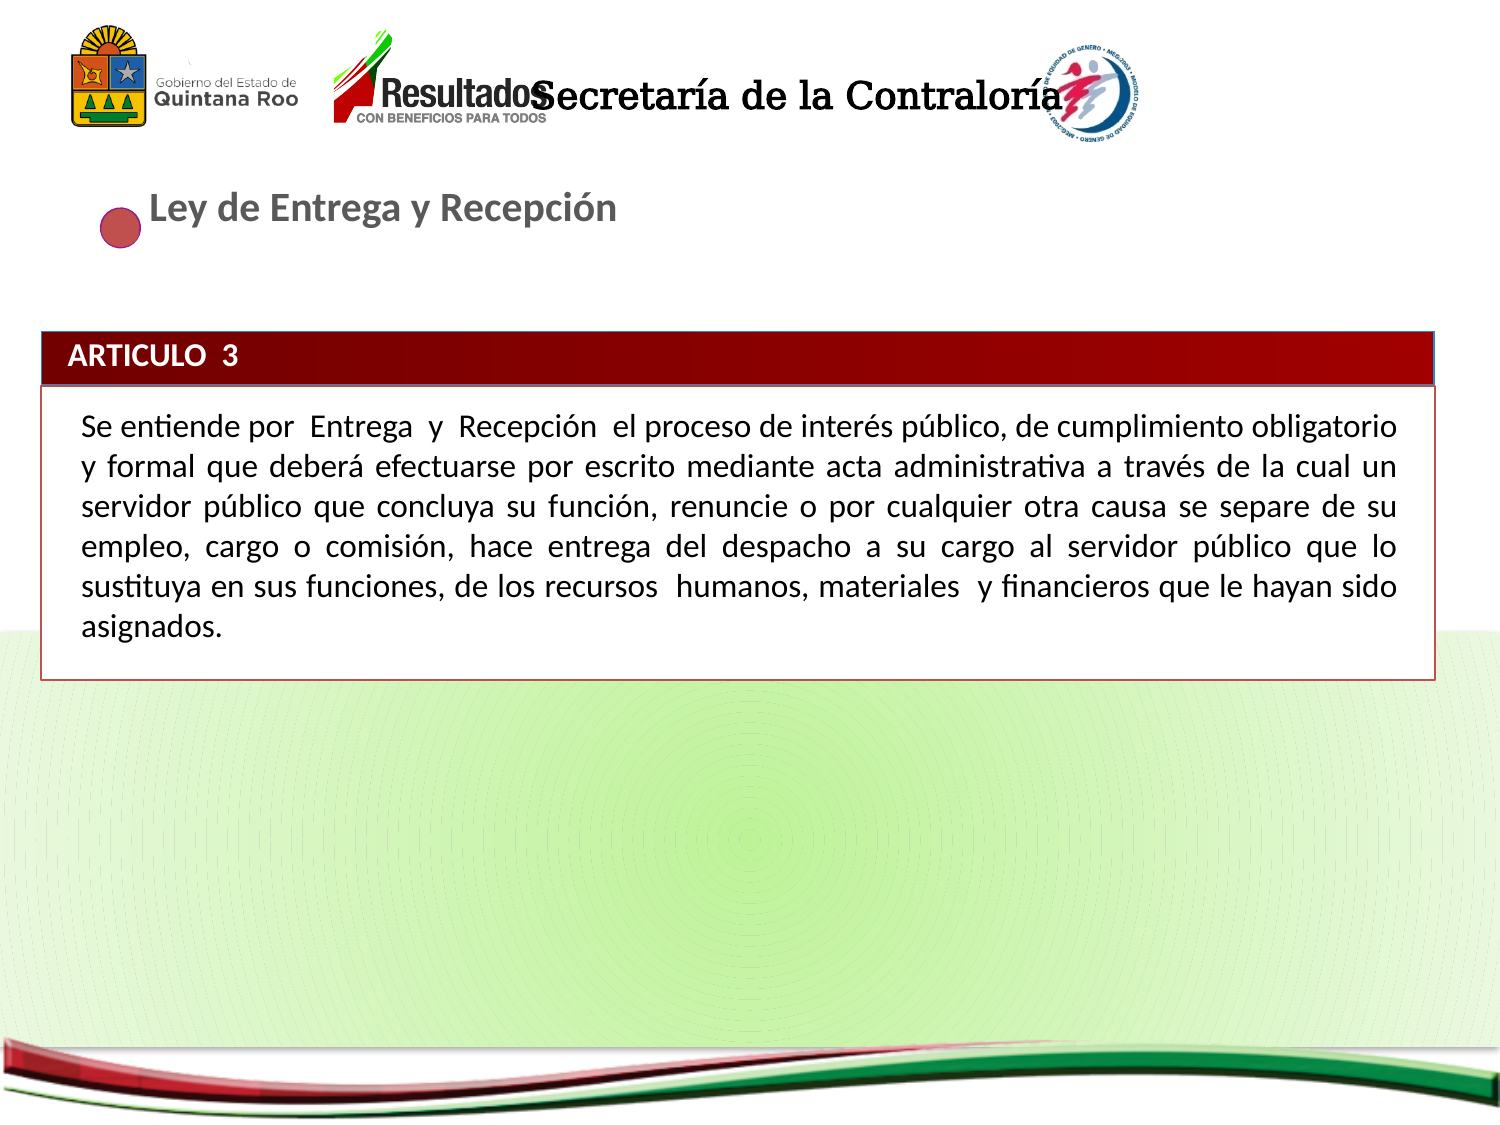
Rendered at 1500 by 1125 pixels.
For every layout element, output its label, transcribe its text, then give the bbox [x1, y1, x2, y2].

picture [318, 23, 563, 130]
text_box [100, 207, 141, 248]
text_box [0, 632, 1500, 1030]
text_box ARTICULO 3 [53, 326, 290, 330]
picture [1042, 45, 1140, 142]
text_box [41, 331, 1436, 680]
text_box Ley de Entrega y Recepción [123, 172, 644, 238]
picture [0, 1031, 1500, 1125]
picture [58, 25, 303, 130]
text_box Secretaría de la Contraloría [567, 63, 1037, 124]
